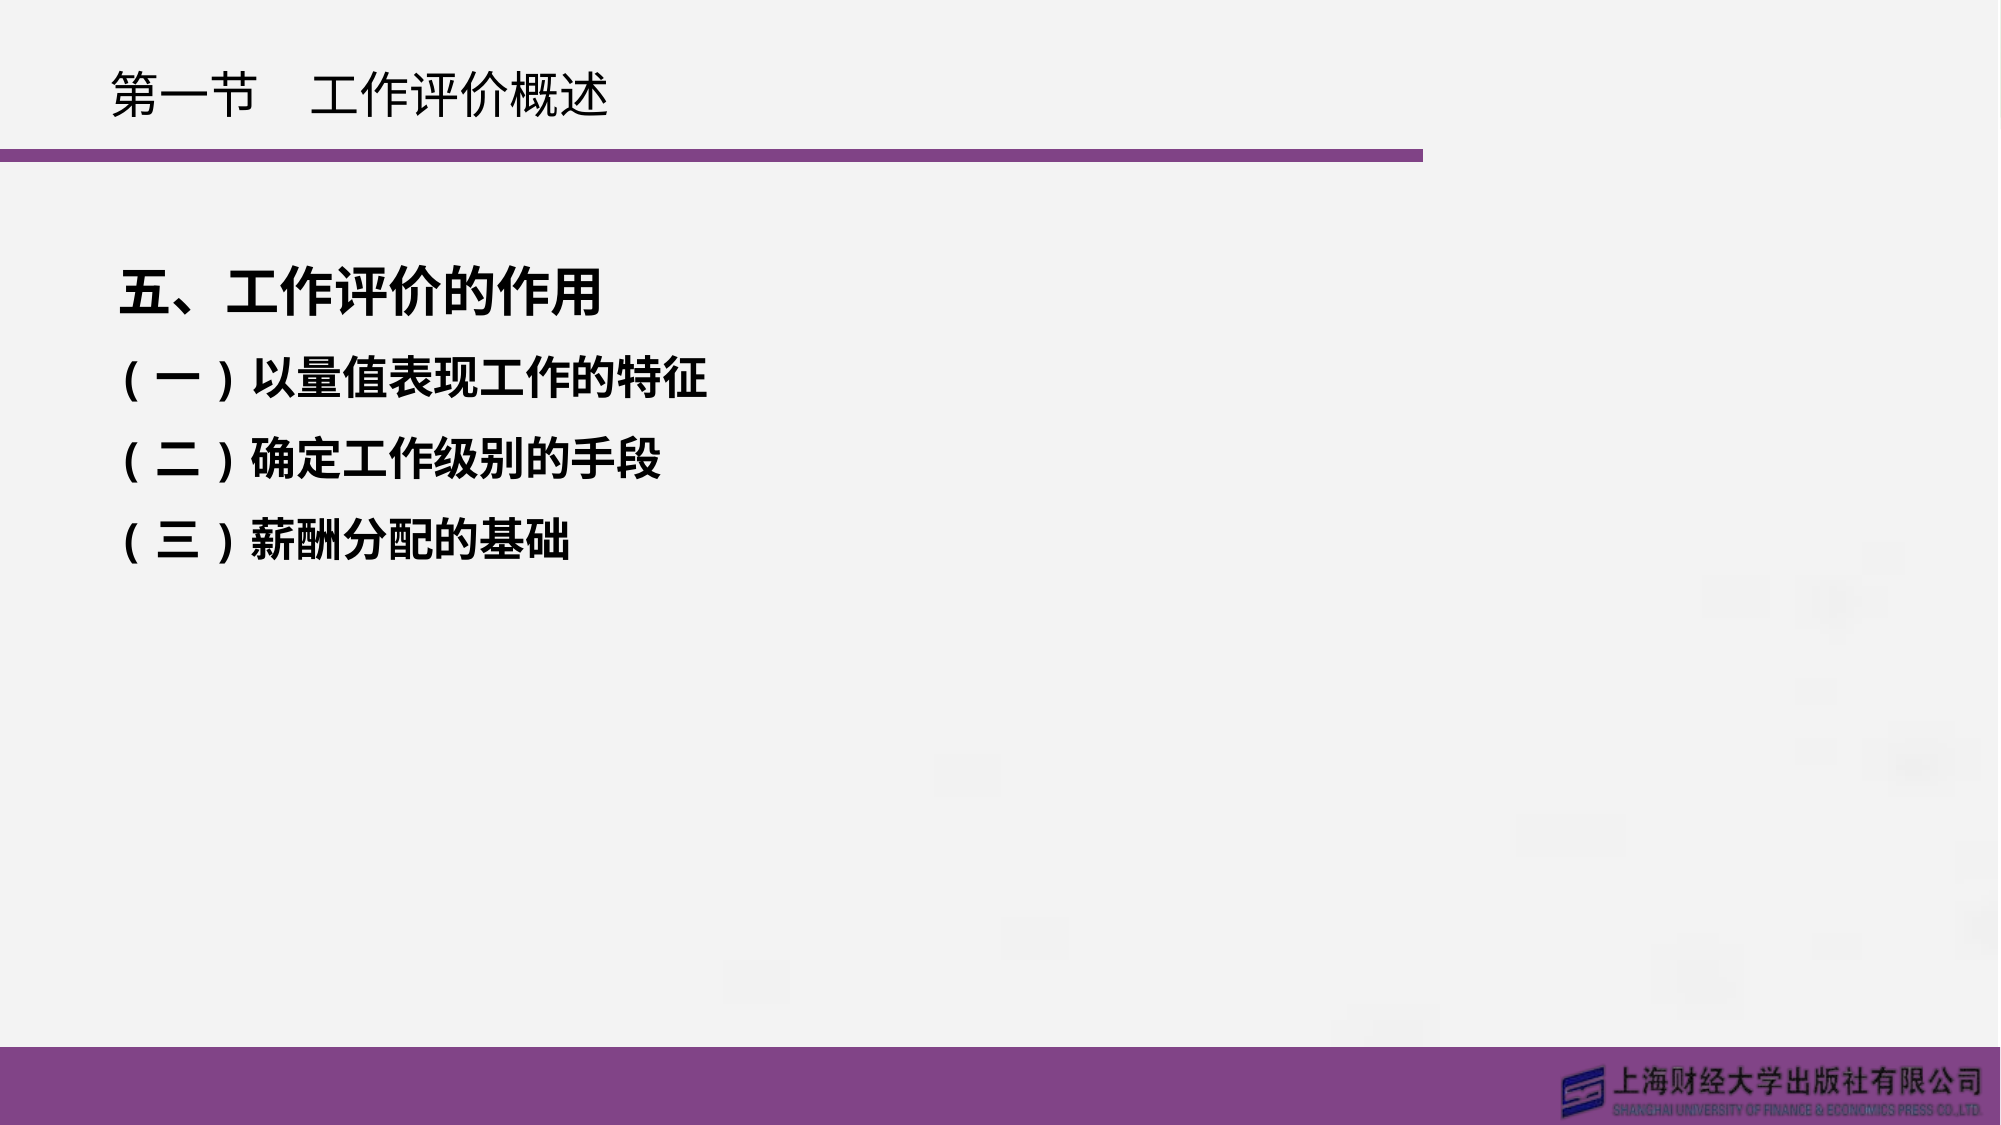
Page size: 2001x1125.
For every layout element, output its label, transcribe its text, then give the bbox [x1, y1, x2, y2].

list 五、工作评价的作用 (一)以量值表现工作的特征 (二)确定工作级别的手段 (三)薪酬分配的基础 [102, 233, 1898, 1032]
picture [0, 0, 2001, 1125]
title 第一节 工作评价概述 [94, 42, 1451, 146]
